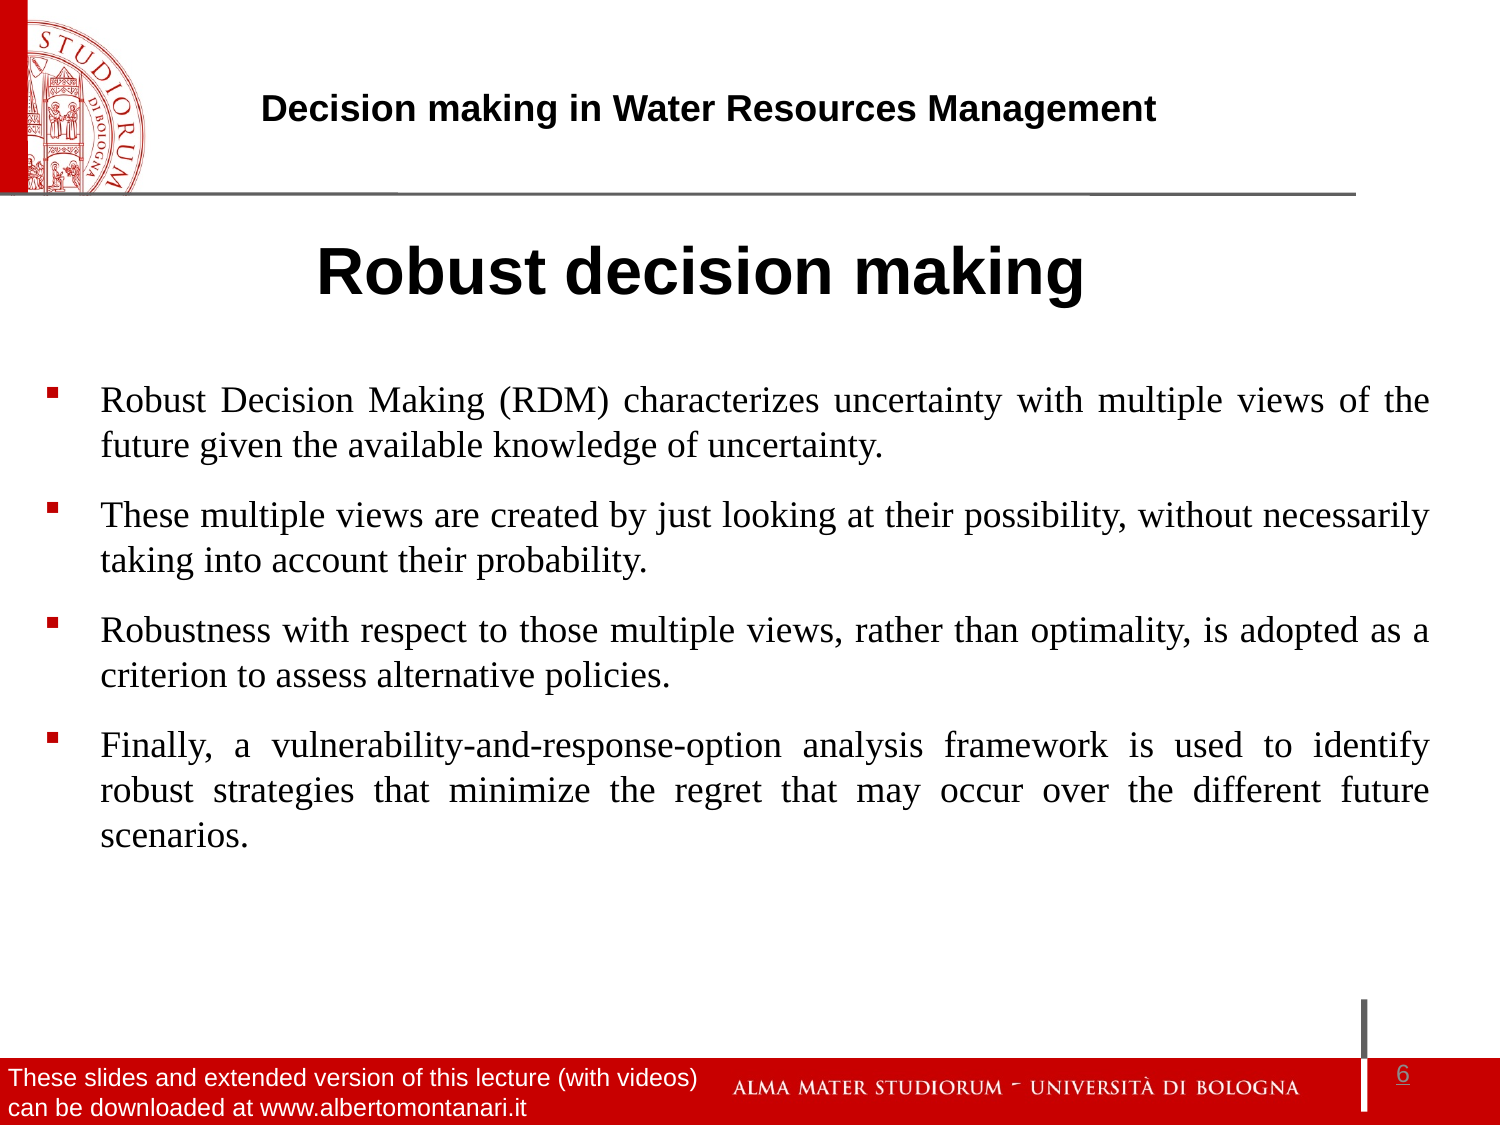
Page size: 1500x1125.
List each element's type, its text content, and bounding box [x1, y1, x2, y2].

picture [28, 16, 151, 192]
picture [0, 1058, 1500, 1125]
slide_number 6 [1074, 1042, 1425, 1103]
text_box Robust decision making [105, 220, 1298, 316]
list Robust Decision Making (RDM) characterizes uncertainty with multiple views of the future given the available knowledge of uncertainty. These multiple views are created by just looking at their possibility, without necessarily taking into account their probability. Robustness with respect to those multiple views, rather than optimality, is adopted as a criterion to assess alternative policies. Finally, a vulnerability-and-response-option analysis framework is used to identify robust strategies that minimize the regret that may occur over the different future scenarios. [29, 367, 1447, 1020]
